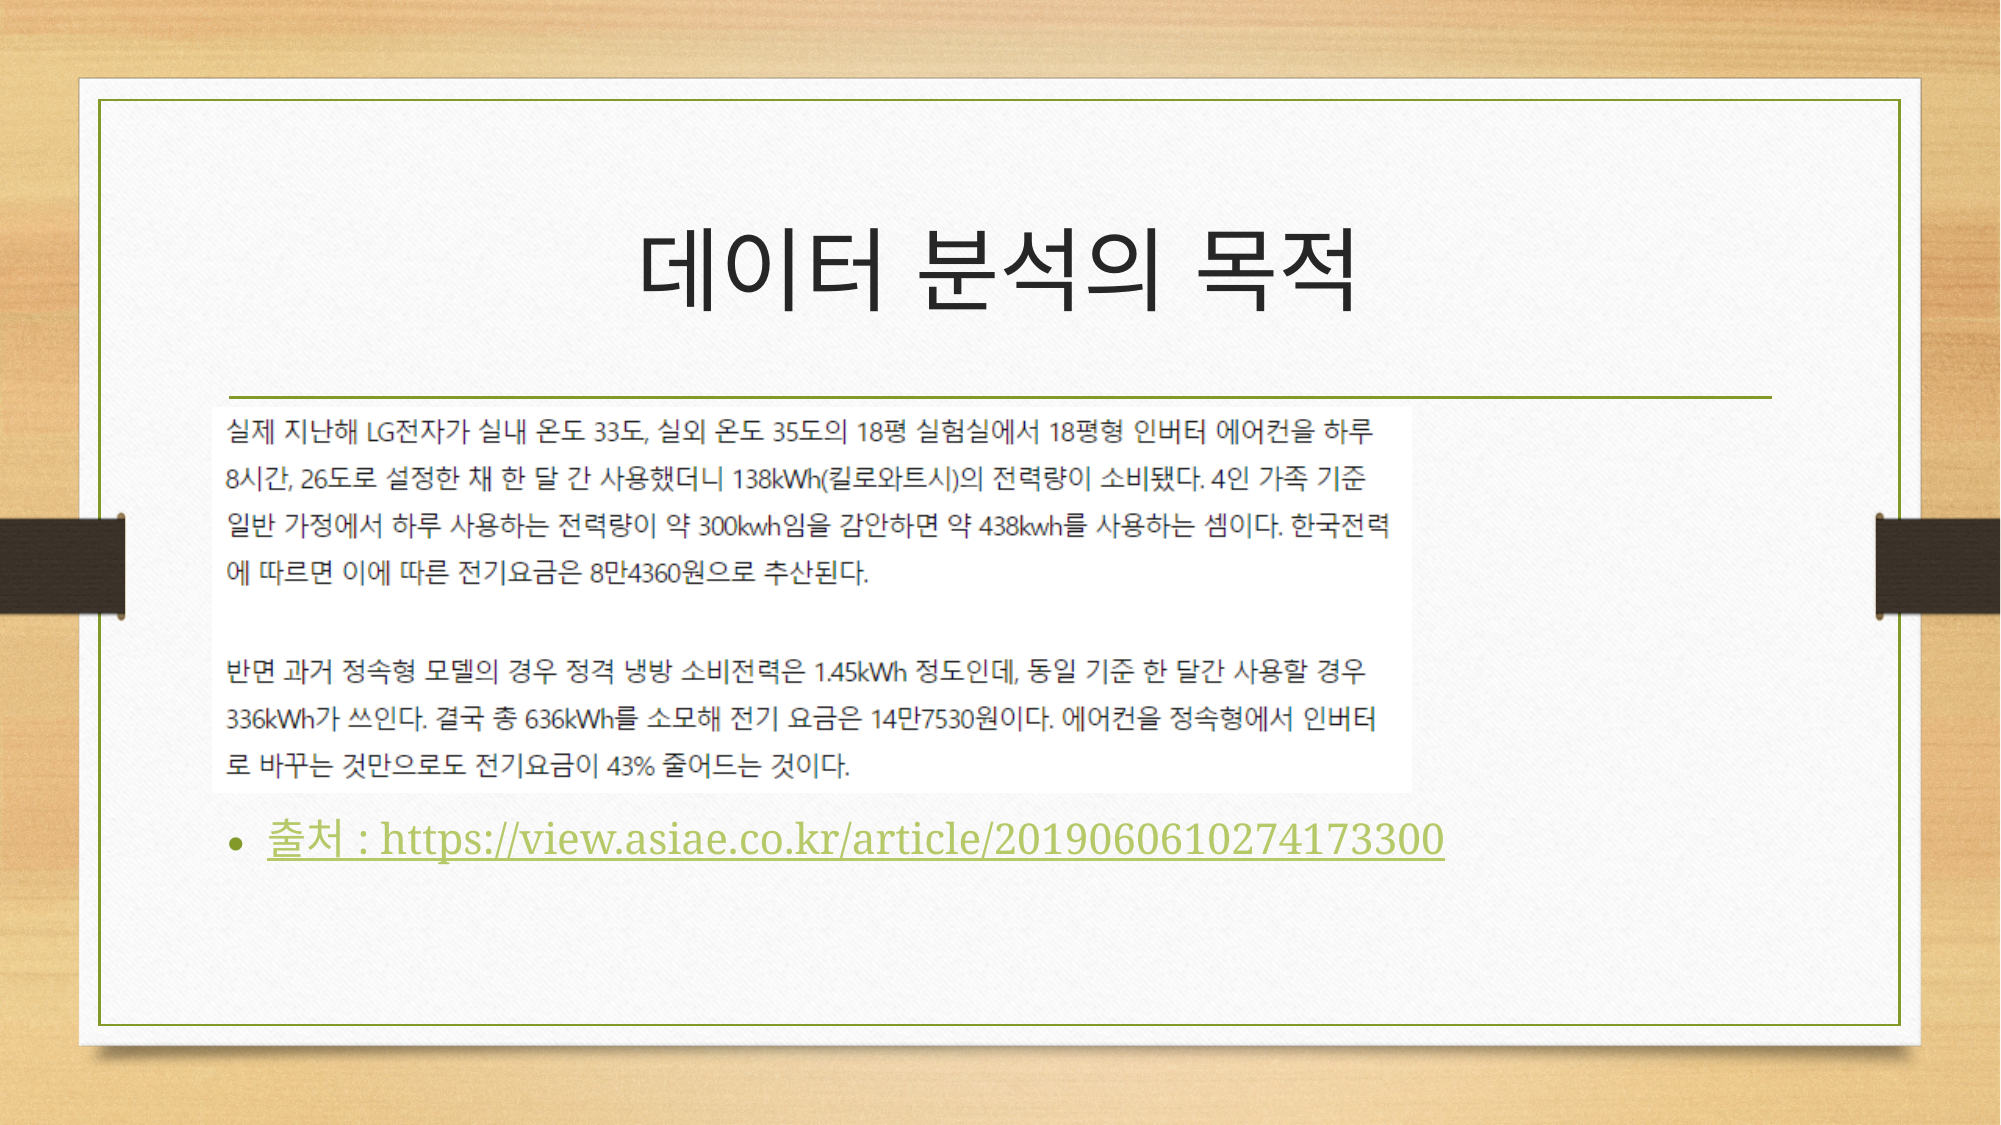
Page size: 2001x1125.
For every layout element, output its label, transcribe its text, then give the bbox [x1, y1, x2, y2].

list 출처 : https://view.asiae.co.kr/article/2019060610274173300 [212, 804, 1498, 935]
picture [0, 0, 2001, 1125]
title 데이터 분석의 목적 [212, 161, 1788, 375]
